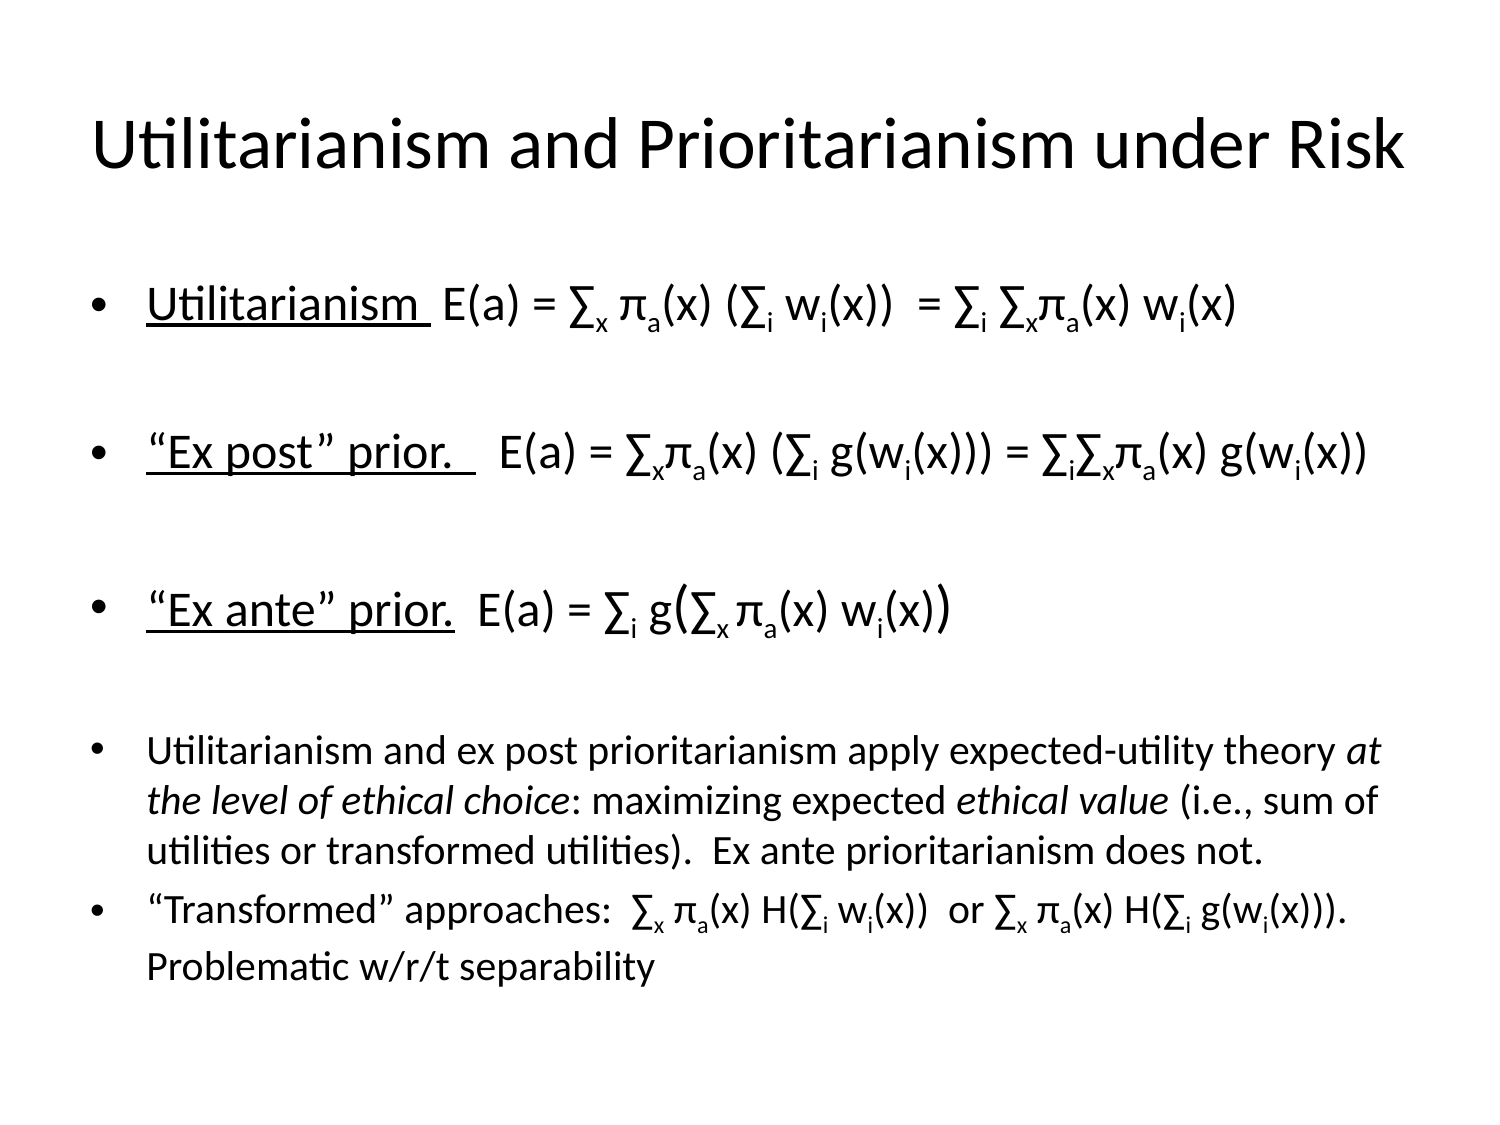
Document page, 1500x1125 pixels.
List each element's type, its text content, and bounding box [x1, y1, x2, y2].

title Utilitarianism and Prioritarianism under Risk [75, 45, 1425, 233]
list Utilitarianism E(a) = ∑x πa(x) (∑i wi(x)) = ∑i ∑xπa(x) wi(x) “Ex post” prior. E(a) = ∑xπa(x) (∑i g(wi(x))) = ∑i∑xπa(x) g(wi(x)) “Ex ante” prior. E(a) = ∑i g(∑x πa(x) wi(x)) Utilitarianism and ex post prioritarianism apply expected-utility theory at the level of ethical choice: maximizing expected ethical value (i.e., sum of utilities or transformed utilities). Ex ante prioritarianism does not. “Transformed” approaches: ∑x πa(x) H(∑i wi(x)) or ∑x πa(x) H(∑i g(wi(x))). Problematic w/r/t separability [75, 262, 1425, 1005]
